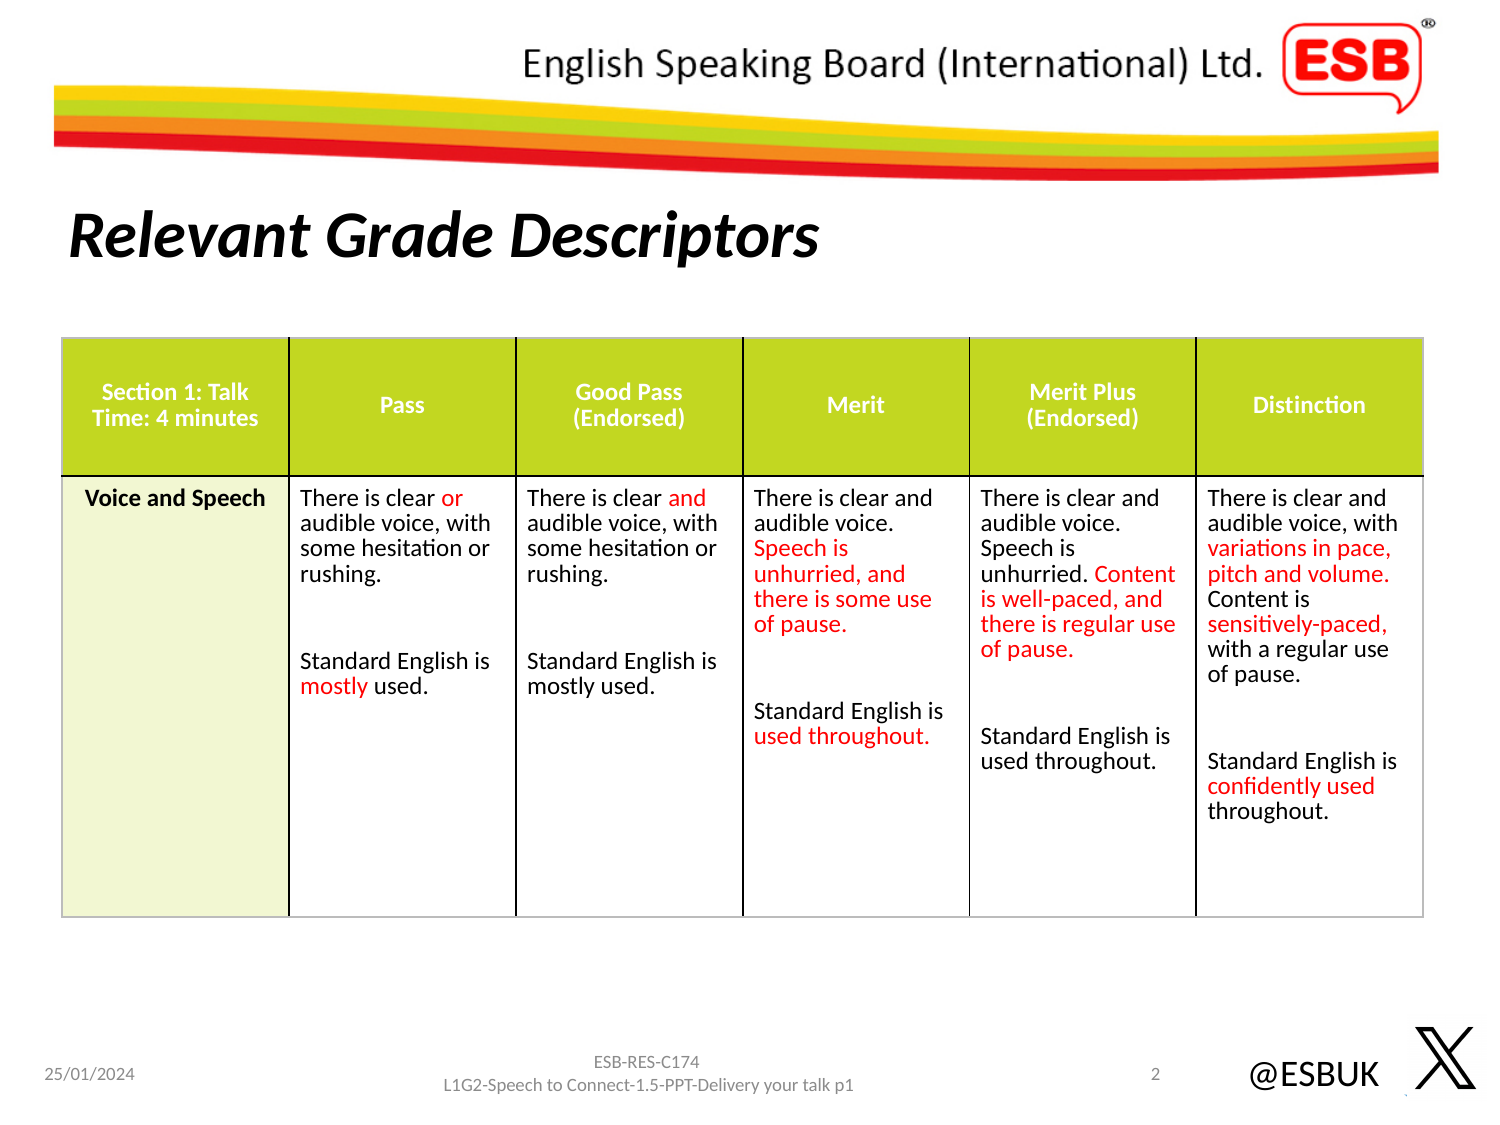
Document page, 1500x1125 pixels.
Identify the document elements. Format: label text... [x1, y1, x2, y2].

table_cell Voice and Speech [63, 477, 288, 916]
slide_number 2 [930, 1042, 1176, 1103]
table_header Good Pass (Endorsed) [517, 339, 742, 475]
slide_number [29, 1042, 367, 1103]
table_cell There is clear and audible voice, with variations in pace, pitch and volume. Content is sensitively-paced, with a regular use of pause. Standard English is confidently used throughout. [1197, 477, 1422, 916]
table_header Section 1: Talk Time: 4 minutes [63, 339, 288, 475]
table_cell There is clear or audible voice, with some hesitation or rushing. Standard English is mostly used. [290, 477, 515, 916]
footer ESB-RES-C174 L1G2-Speech to Connect-1.5-PPT-Delivery your talk p1 [395, 1042, 902, 1103]
table_cell There is clear and audible voice. Speech is unhurried, and there is some use of pause. Standard English is used throughout. [744, 477, 969, 916]
table_header Merit [744, 339, 969, 475]
table_header Distinction [1197, 339, 1422, 475]
table_cell There is clear and audible voice. Speech is unhurried. Content is well-paced, and there is regular use of pause. Standard English is used throughout. [970, 477, 1195, 916]
table_header Pass [290, 339, 515, 475]
title Relevant Grade Descriptors [53, 194, 1347, 278]
table_cell There is clear and audible voice, with some hesitation or rushing. Standard English is mostly used. [517, 477, 742, 916]
picture [1404, 1014, 1487, 1102]
table_header Merit Plus (Endorsed) [970, 339, 1195, 475]
picture [0, 0, 1500, 189]
